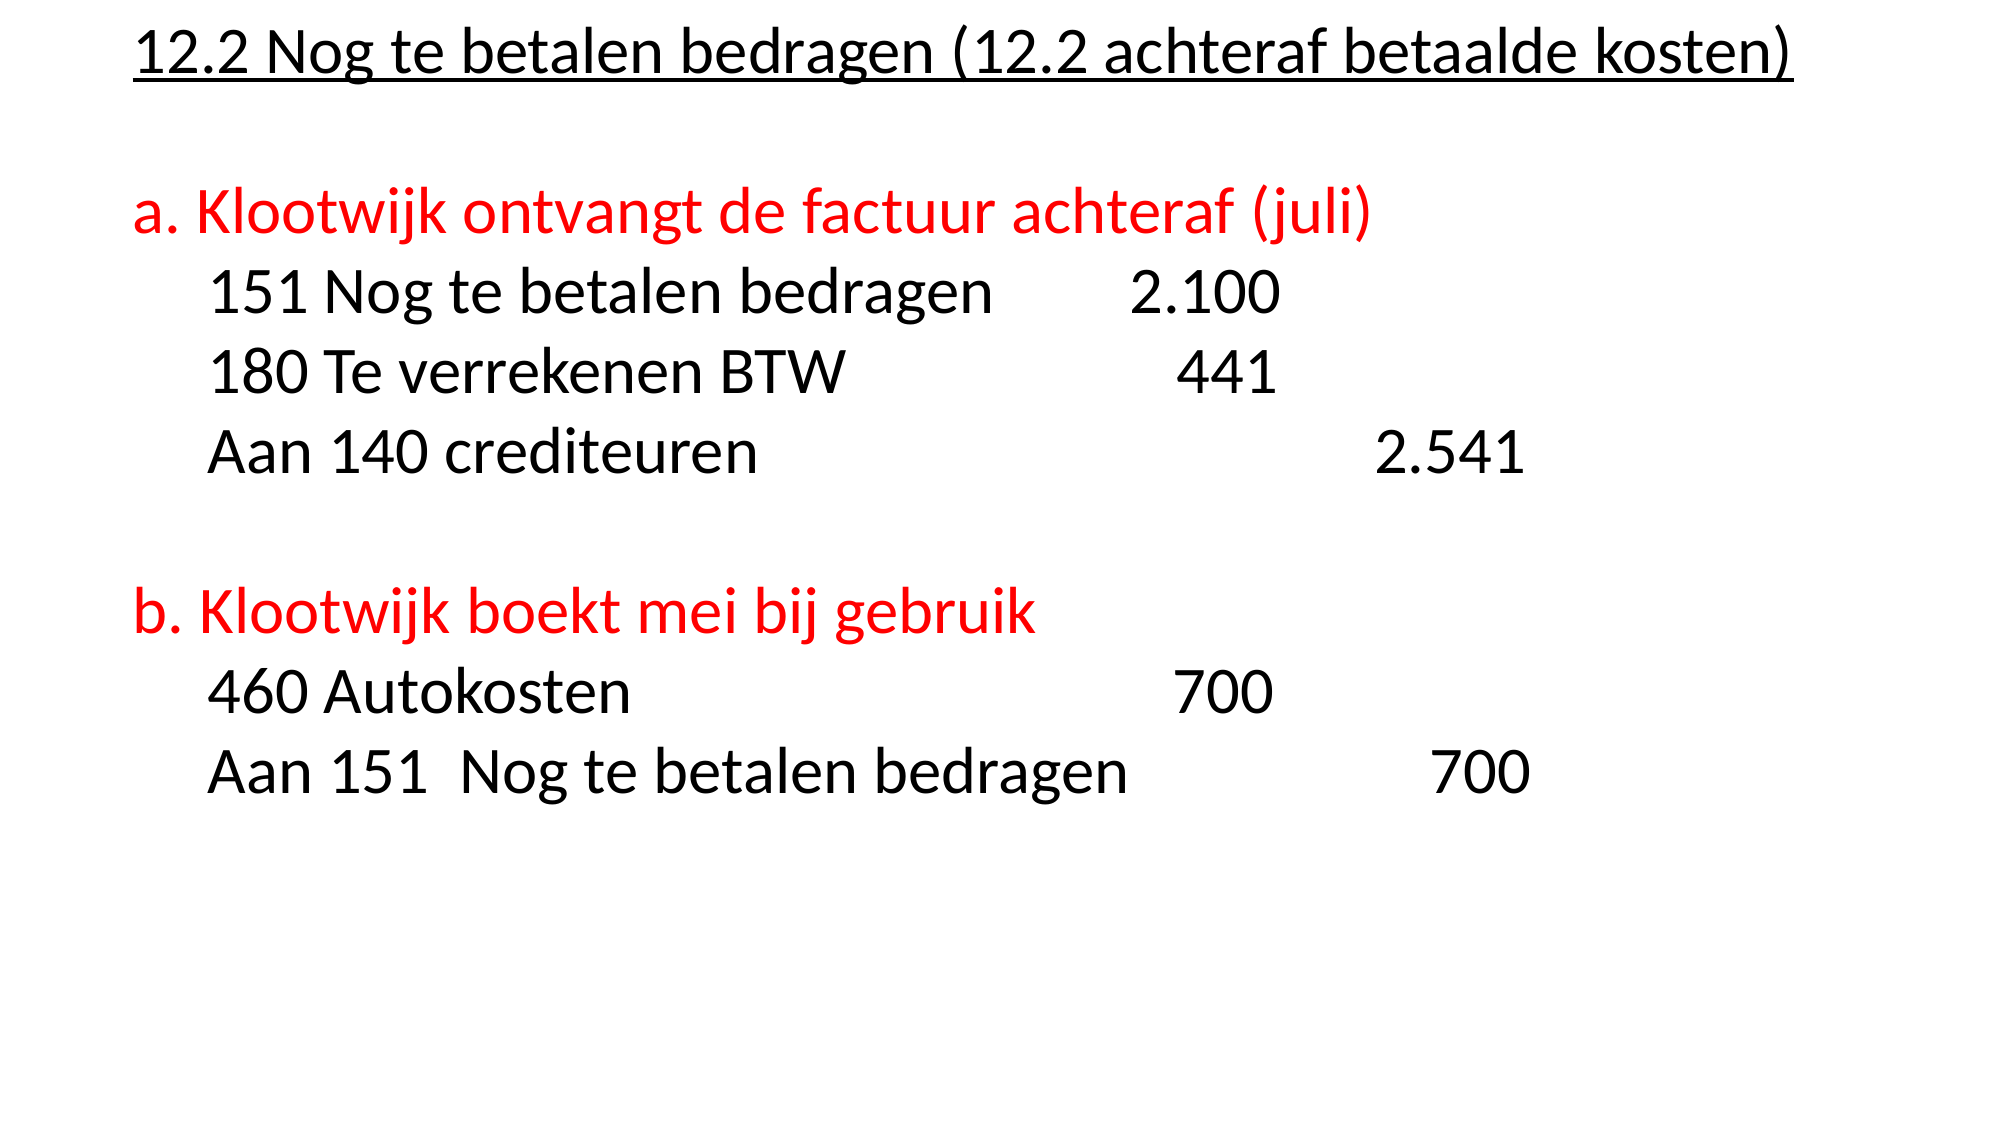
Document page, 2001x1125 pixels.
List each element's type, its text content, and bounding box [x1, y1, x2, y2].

text_box 12.2 Nog te betalen bedragen (12.2 achteraf betaalde kosten) a. Klootwijk ontvangt de factuur achteraf (juli) 151 Nog te betalen bedragen 2.100 180 Te verrekenen BTW 441 Aan 140 crediteuren 2.541 b. Klootwijk boekt mei bij gebruik 460 Autokosten 700 Aan 151 Nog te betalen bedragen 700 [117, 0, 1830, 895]
